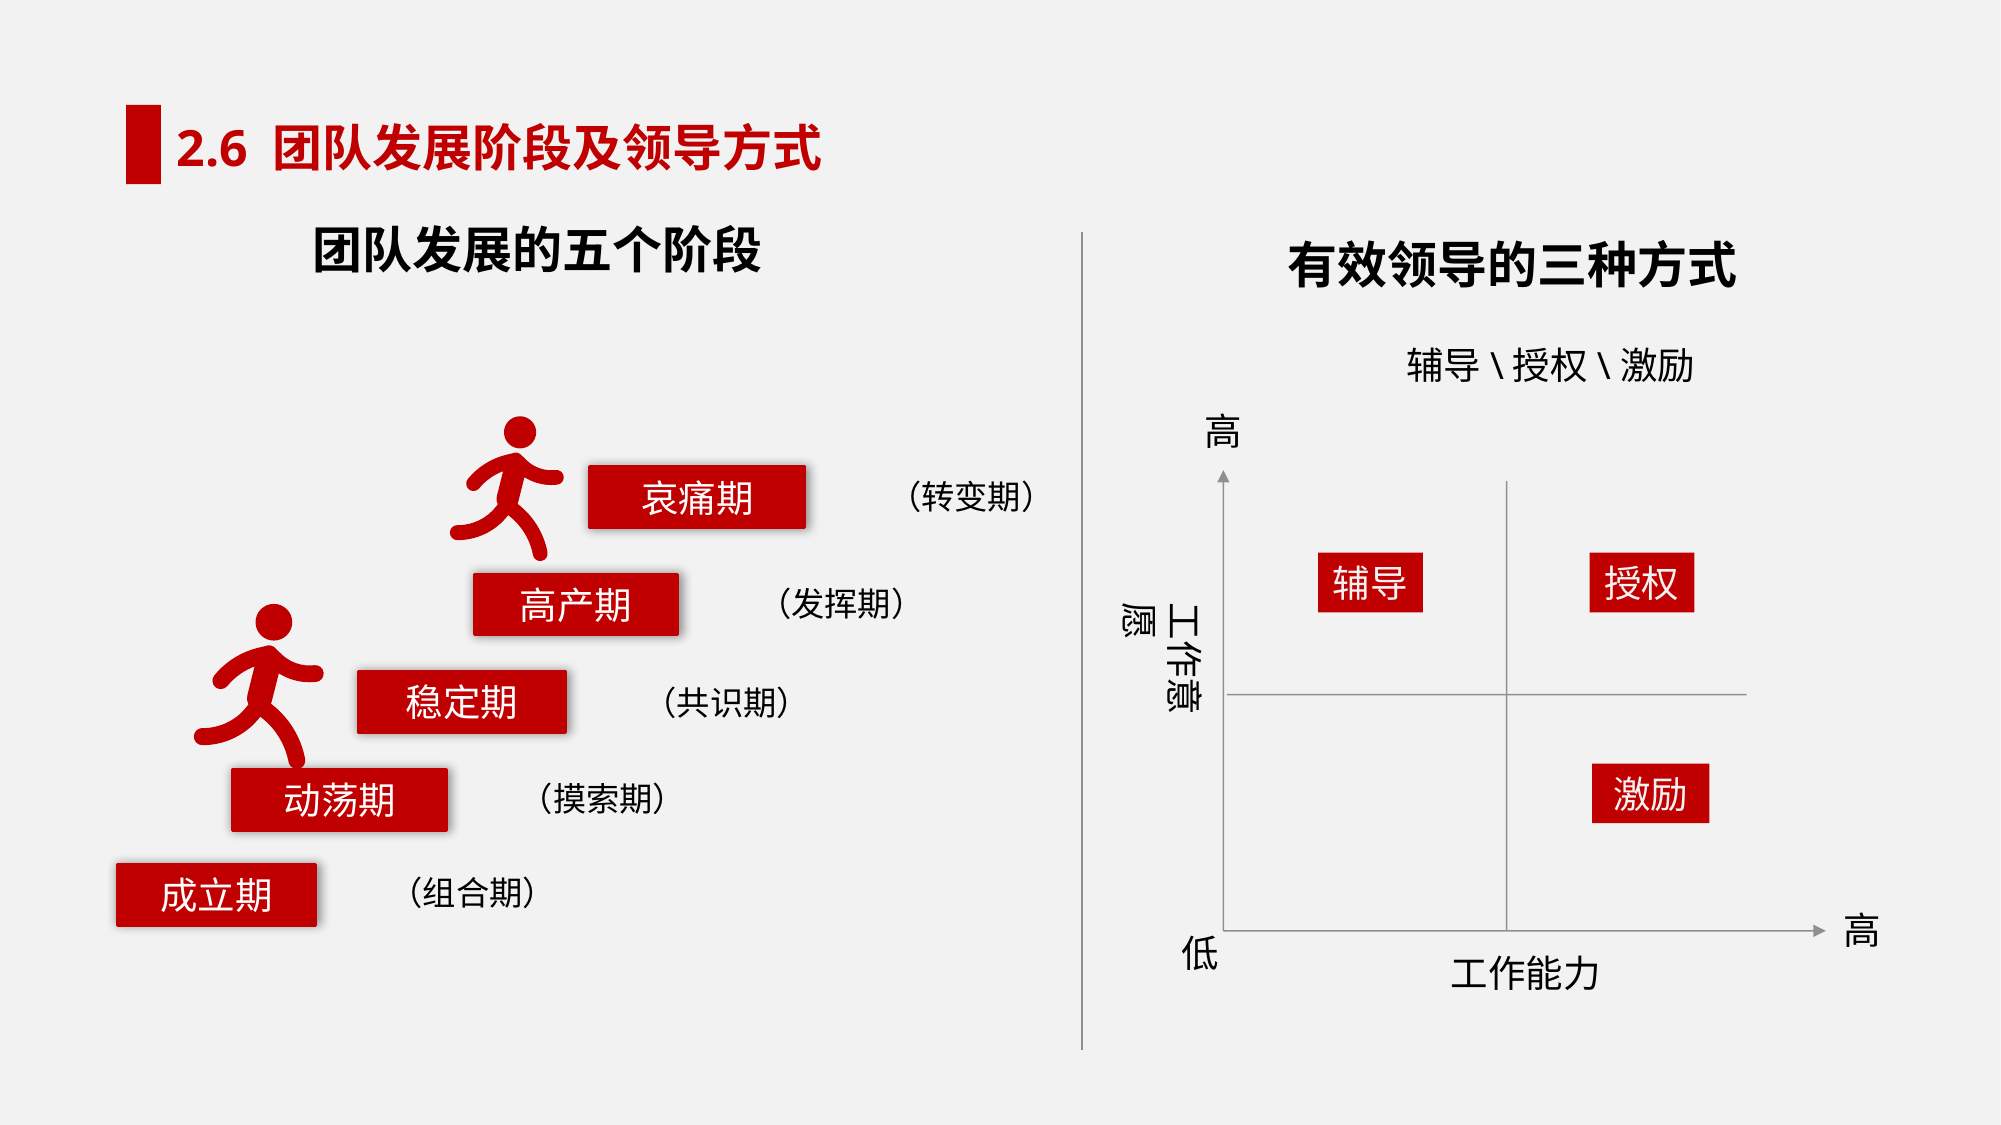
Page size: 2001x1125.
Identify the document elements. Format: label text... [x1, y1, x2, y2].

text_box [255, 603, 293, 641]
text_box [126, 104, 161, 185]
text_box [1139, 400, 1896, 1003]
text_box （摸索期） [505, 771, 713, 826]
text_box 稳定期 [358, 671, 565, 733]
text_box [503, 416, 537, 449]
text_box 团队发展的五个阶段 [297, 211, 853, 287]
text_box 成立期 [117, 864, 316, 926]
text_box 动荡期 [232, 769, 447, 831]
text_box （发挥期） [743, 576, 952, 631]
text_box （共识期） [628, 674, 837, 730]
text_box （组合期） [374, 864, 576, 920]
text_box 有效领导的三种方式 [1235, 226, 1790, 302]
text_box [193, 645, 324, 769]
text_box 高产期 [474, 574, 678, 635]
text_box 2.6 团队发展阶段及领导方式 [161, 109, 1175, 185]
text_box （转变期） [873, 468, 1077, 524]
text_box [449, 452, 564, 562]
text_box 哀痛期 [589, 467, 805, 528]
text_box 辅导\授权\激励 [1311, 334, 1790, 394]
